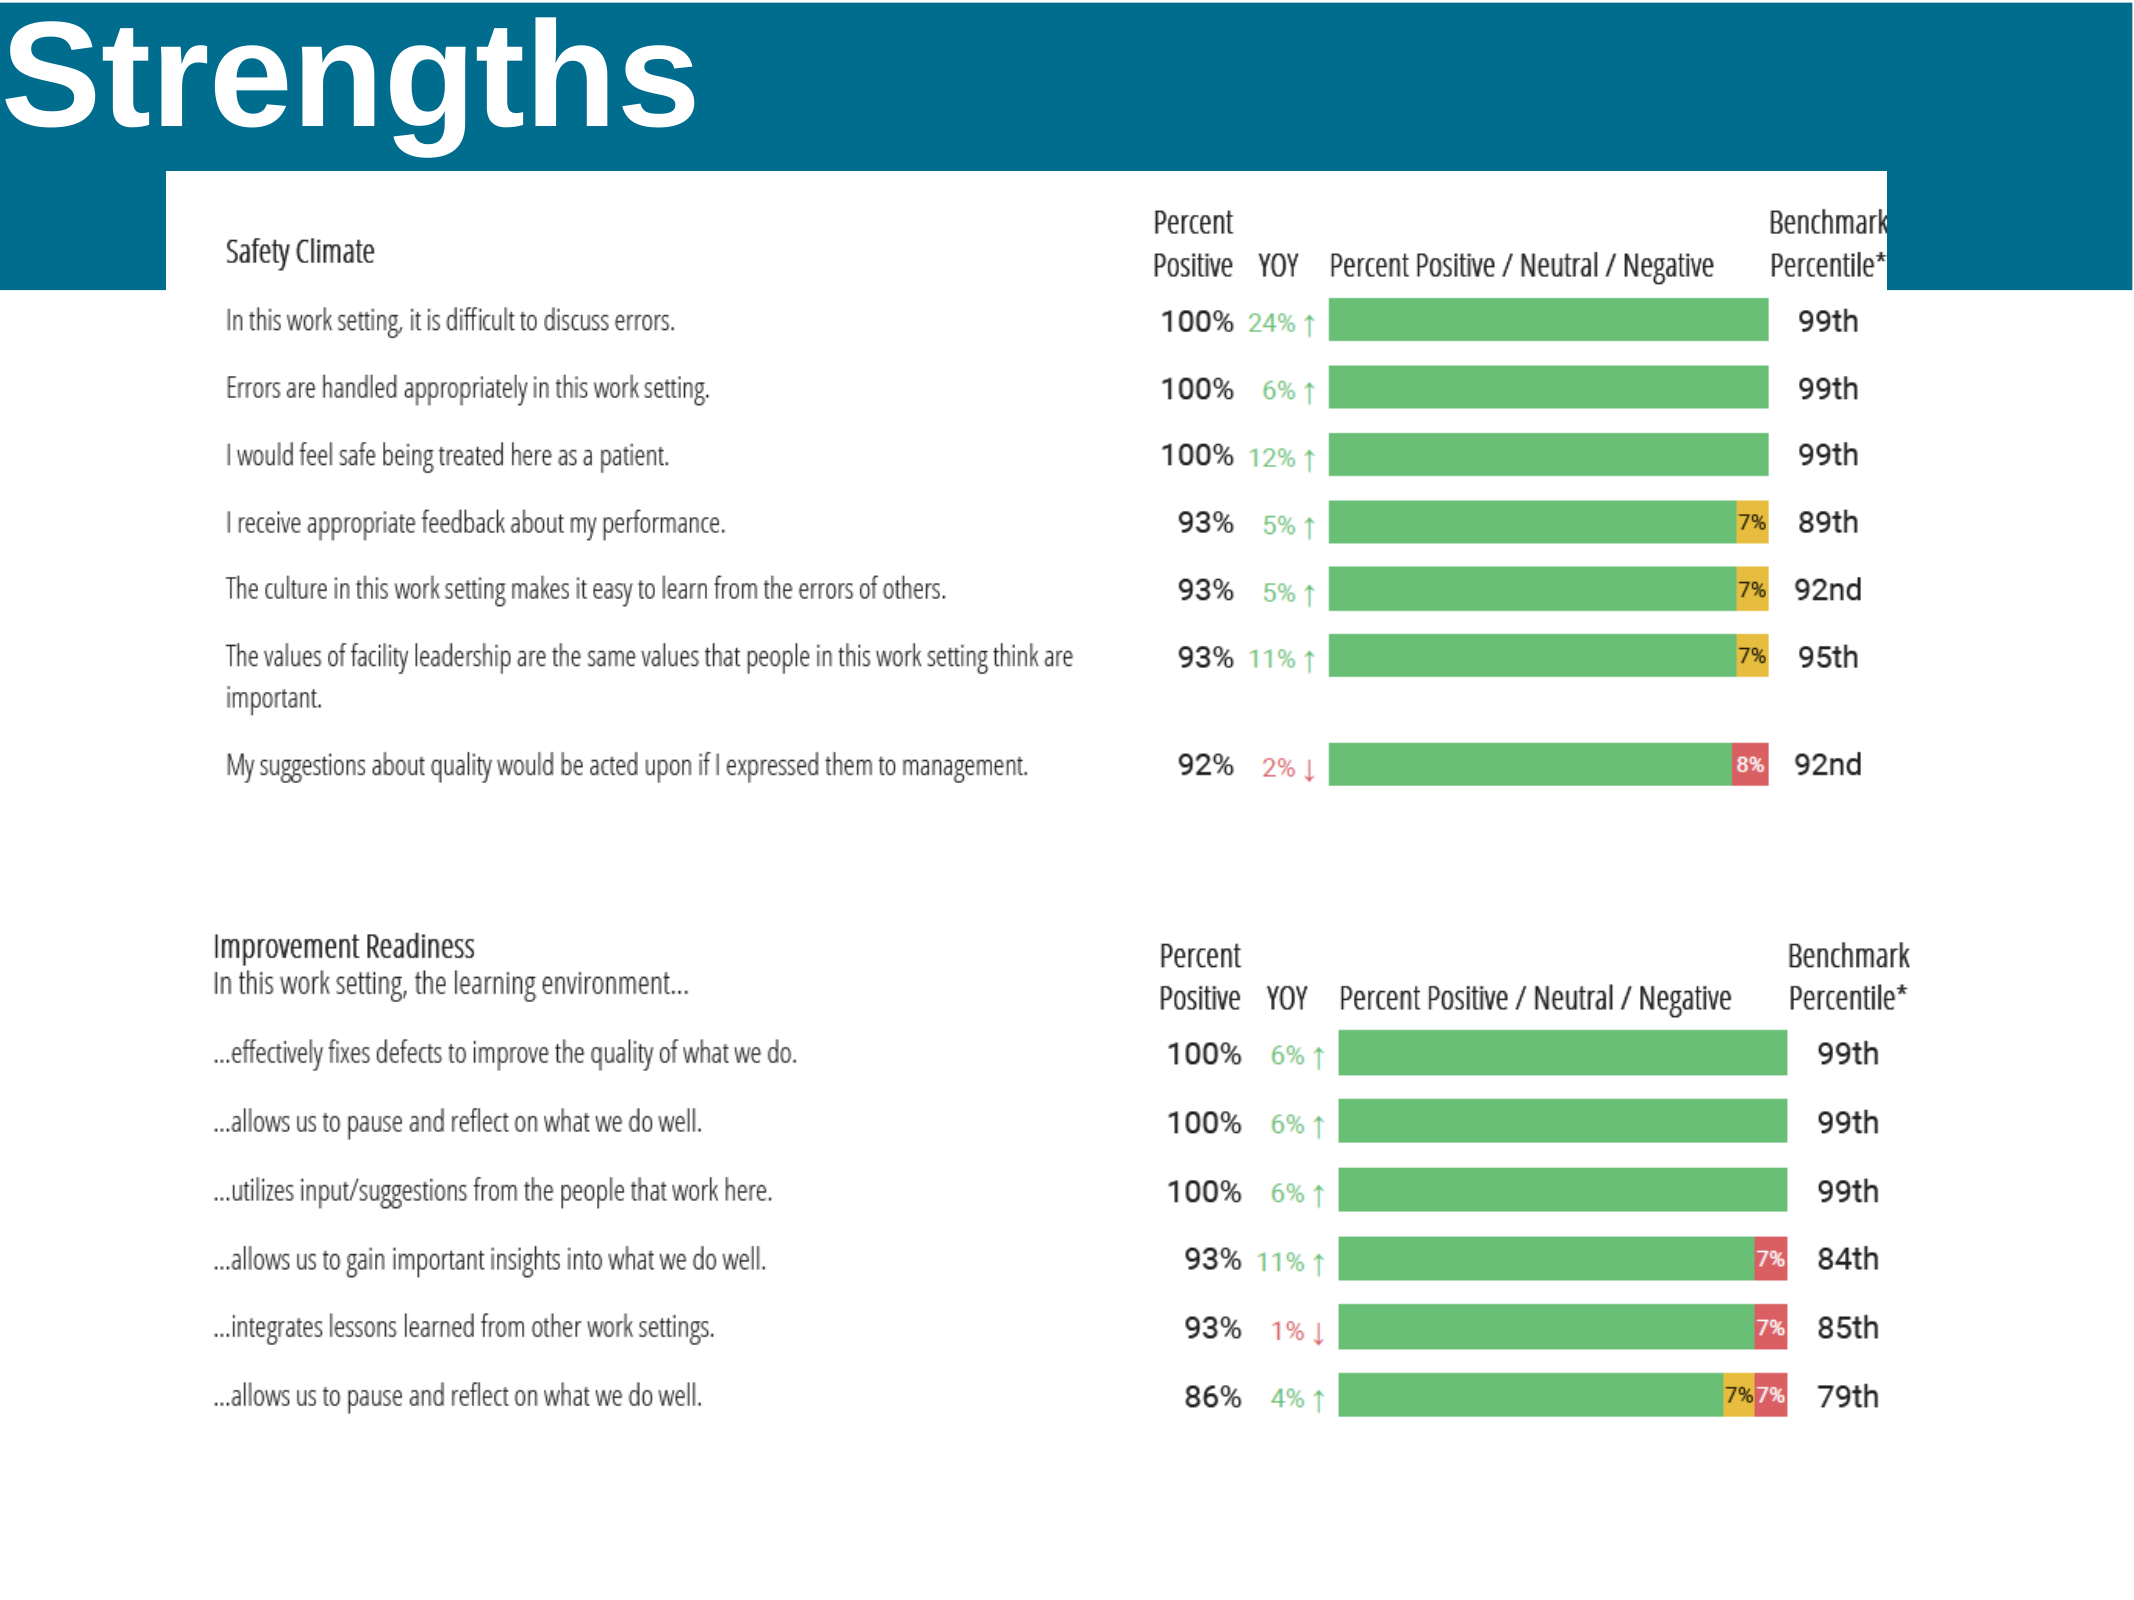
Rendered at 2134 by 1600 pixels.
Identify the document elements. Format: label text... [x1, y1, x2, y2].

title Strengths [0, 17, 2020, 285]
picture [166, 883, 1930, 1428]
picture [166, 172, 1888, 806]
text_box [0, 2, 2133, 291]
